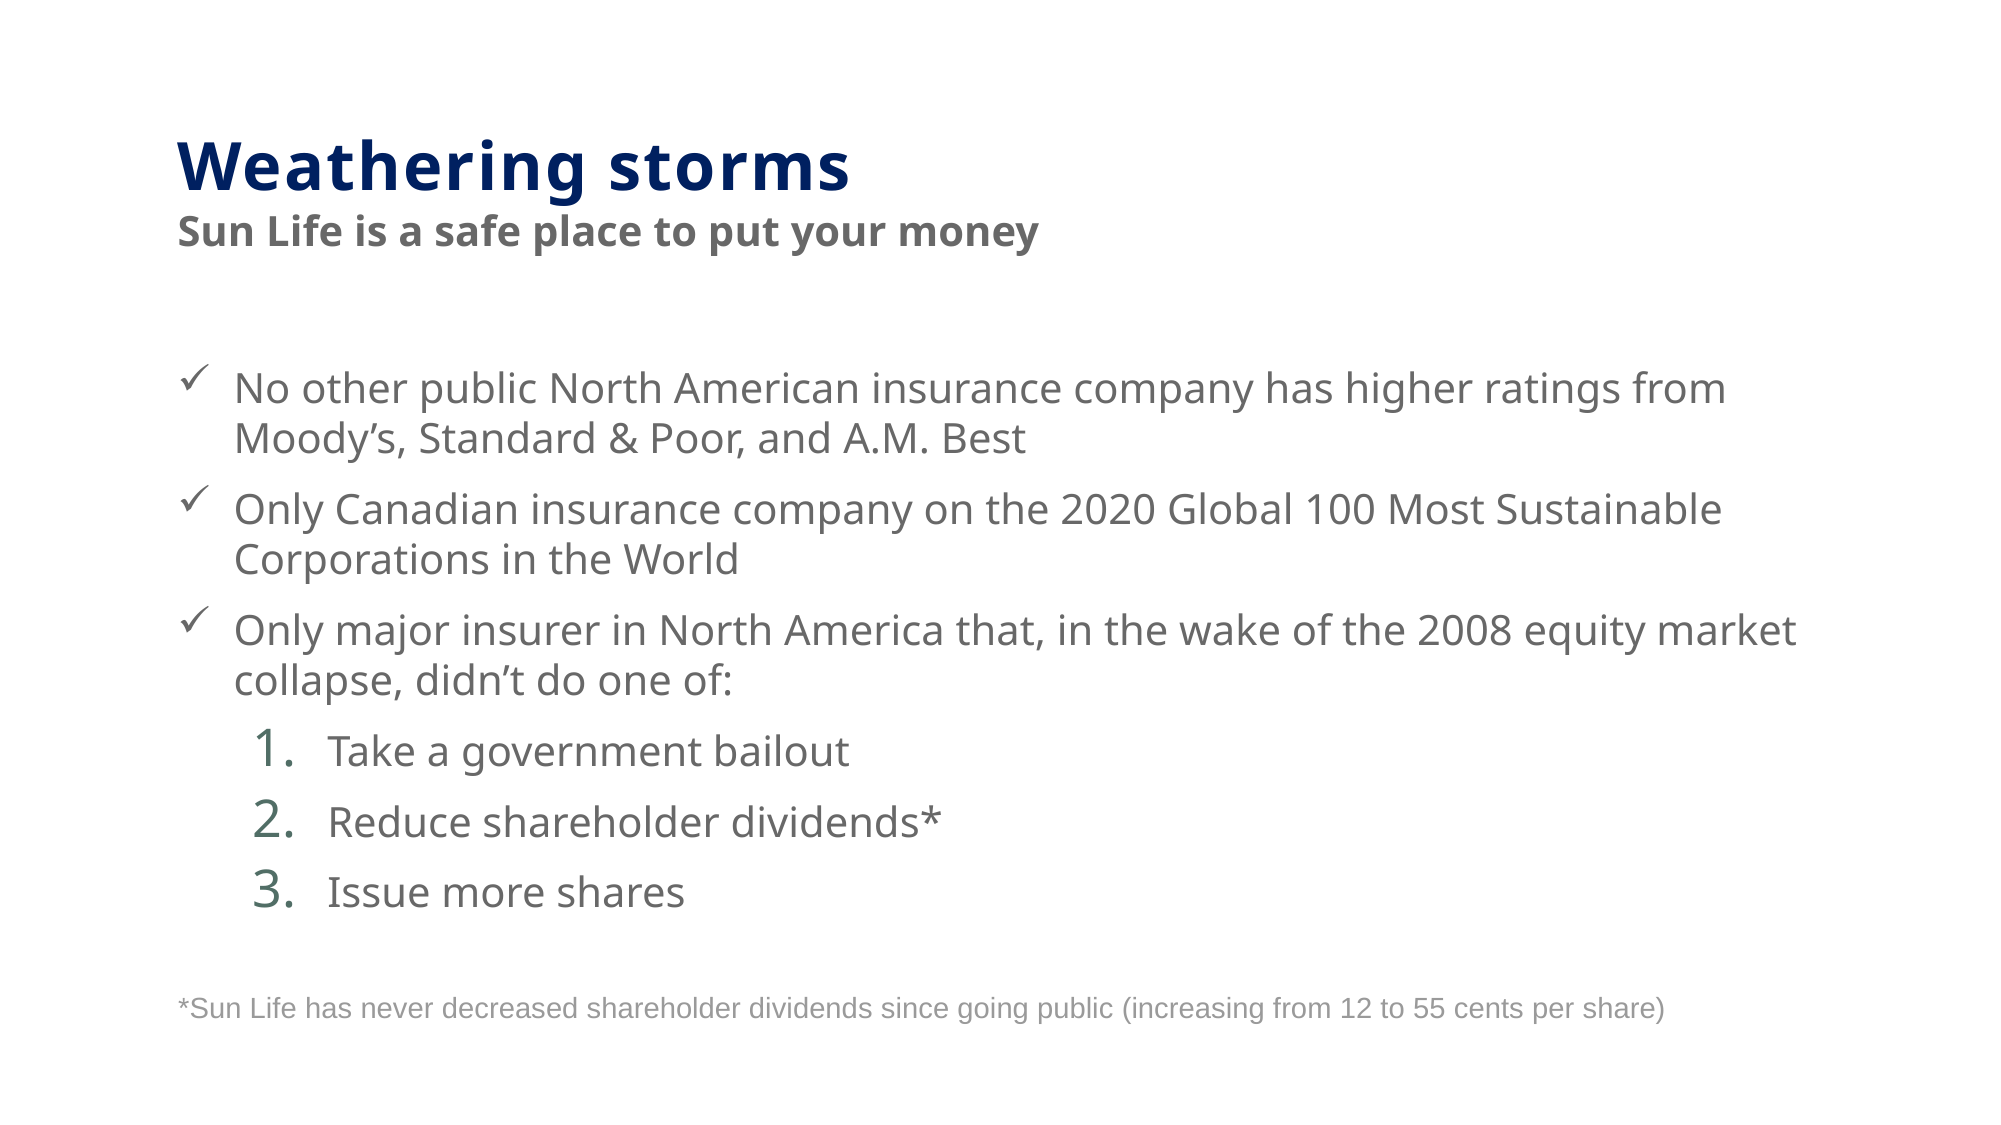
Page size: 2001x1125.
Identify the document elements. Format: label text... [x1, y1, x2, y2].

text_box *Sun Life has never decreased shareholder dividends since going public (increasing from 12 to 55 cents per share) [163, 981, 1683, 1032]
title Weathering storms Sun Life is a safe place to put your money [162, 84, 1888, 303]
text_box No other public North American insurance company has higher ratings from Moody’s, Standard & Poor, and A.M. Best Only Canadian insurance company on the 2020 Global 100 Most Sustainable Corporations in the World Only major insurer in North America that, in the wake of the 2008 equity market collapse, didn’t do one of: Take a government bailout Reduce shareholder dividends* Issue more shares [162, 354, 1874, 924]
